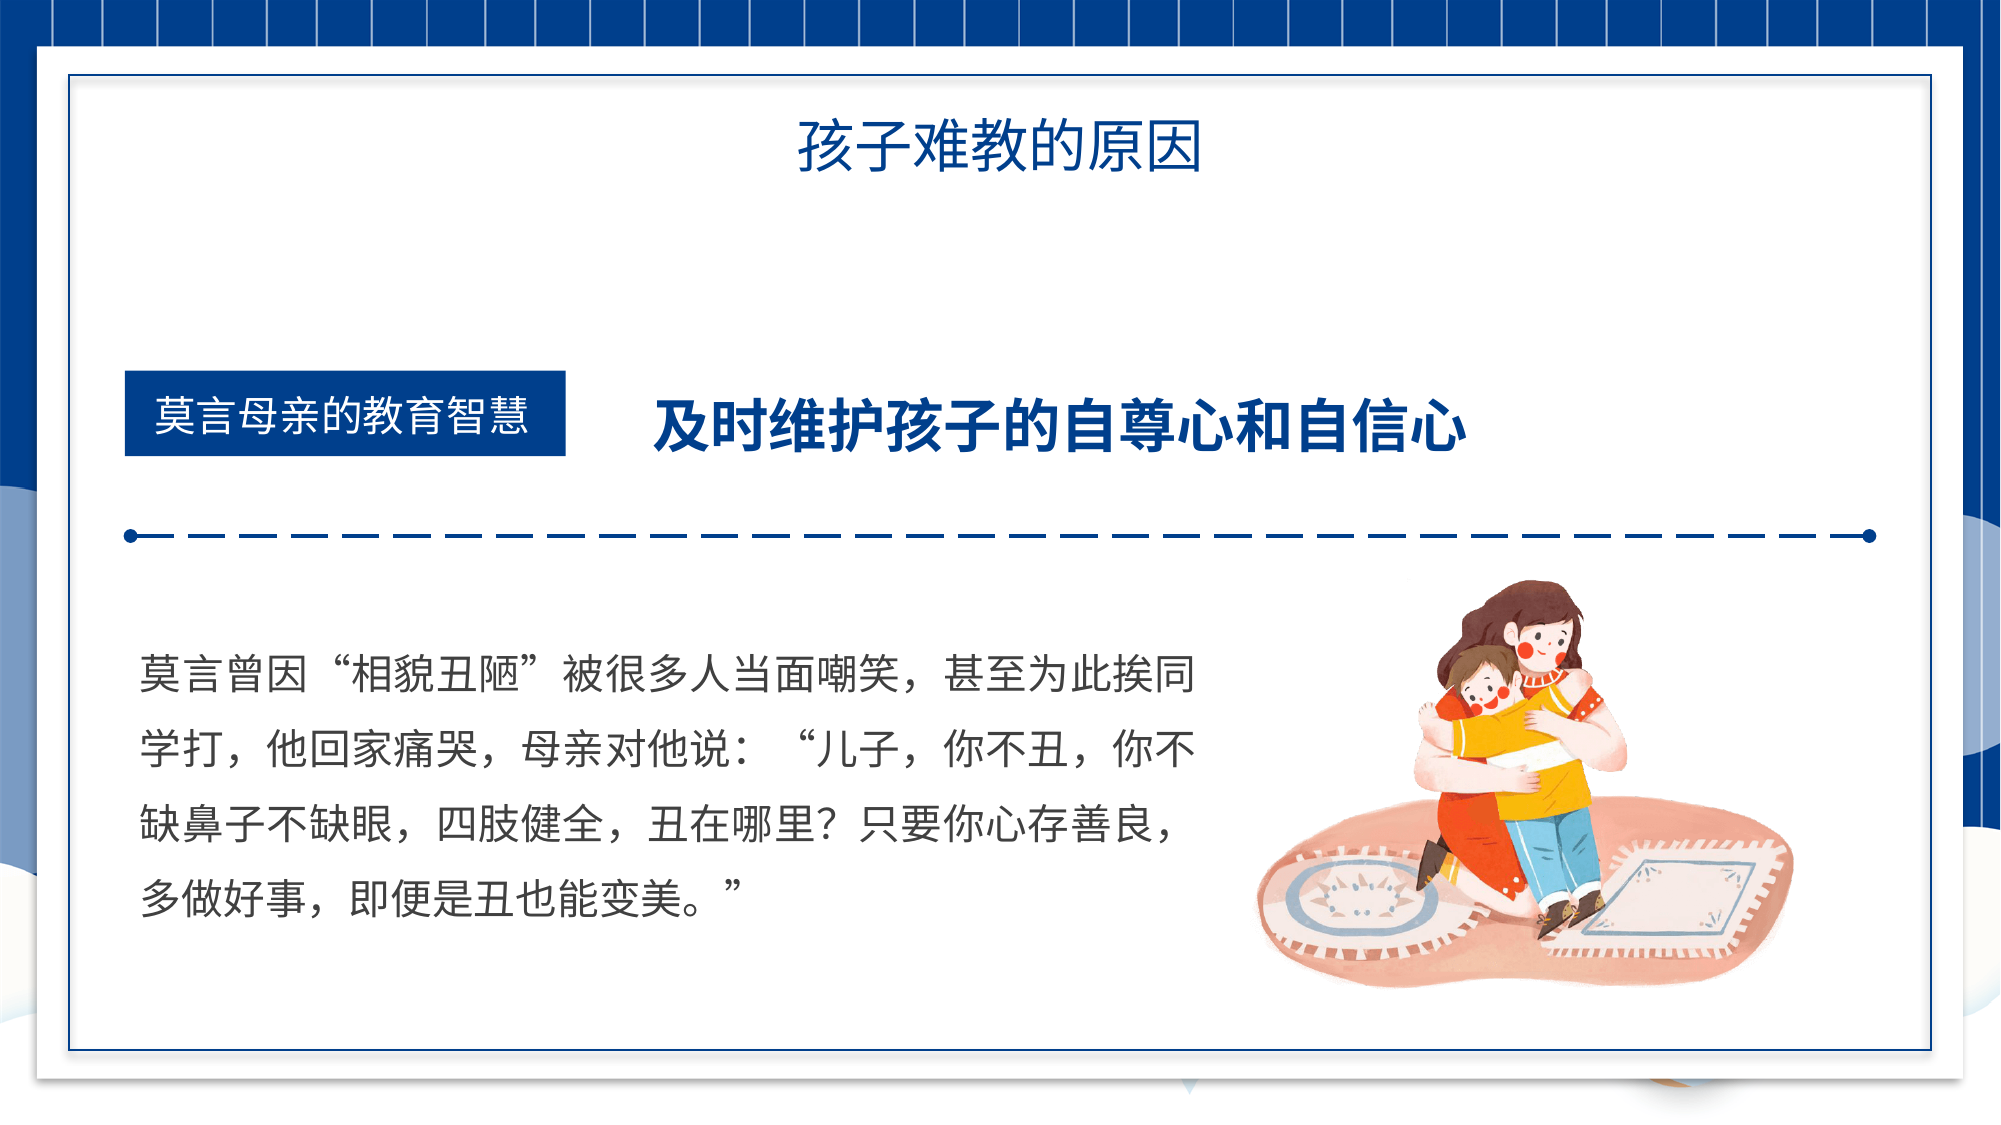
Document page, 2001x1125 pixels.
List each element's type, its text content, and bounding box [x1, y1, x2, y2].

picture [0, 0, 2001, 1125]
text_box 孩子难教的原因 [724, 101, 1276, 186]
text_box 莫言曾因“相貌丑陋”被很多人当面嘲笑，甚至为此挨同学打，他回家痛哭，母亲对他说：“儿子，你不丑，你不缺鼻子不缺眼，四肢健全，丑在哪里？只要你心存善良，多做好事，即便是丑也能变美。” [124, 615, 1212, 931]
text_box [124, 370, 646, 457]
text_box 及时维护孩子的自尊心和自信心 [637, 346, 1786, 467]
